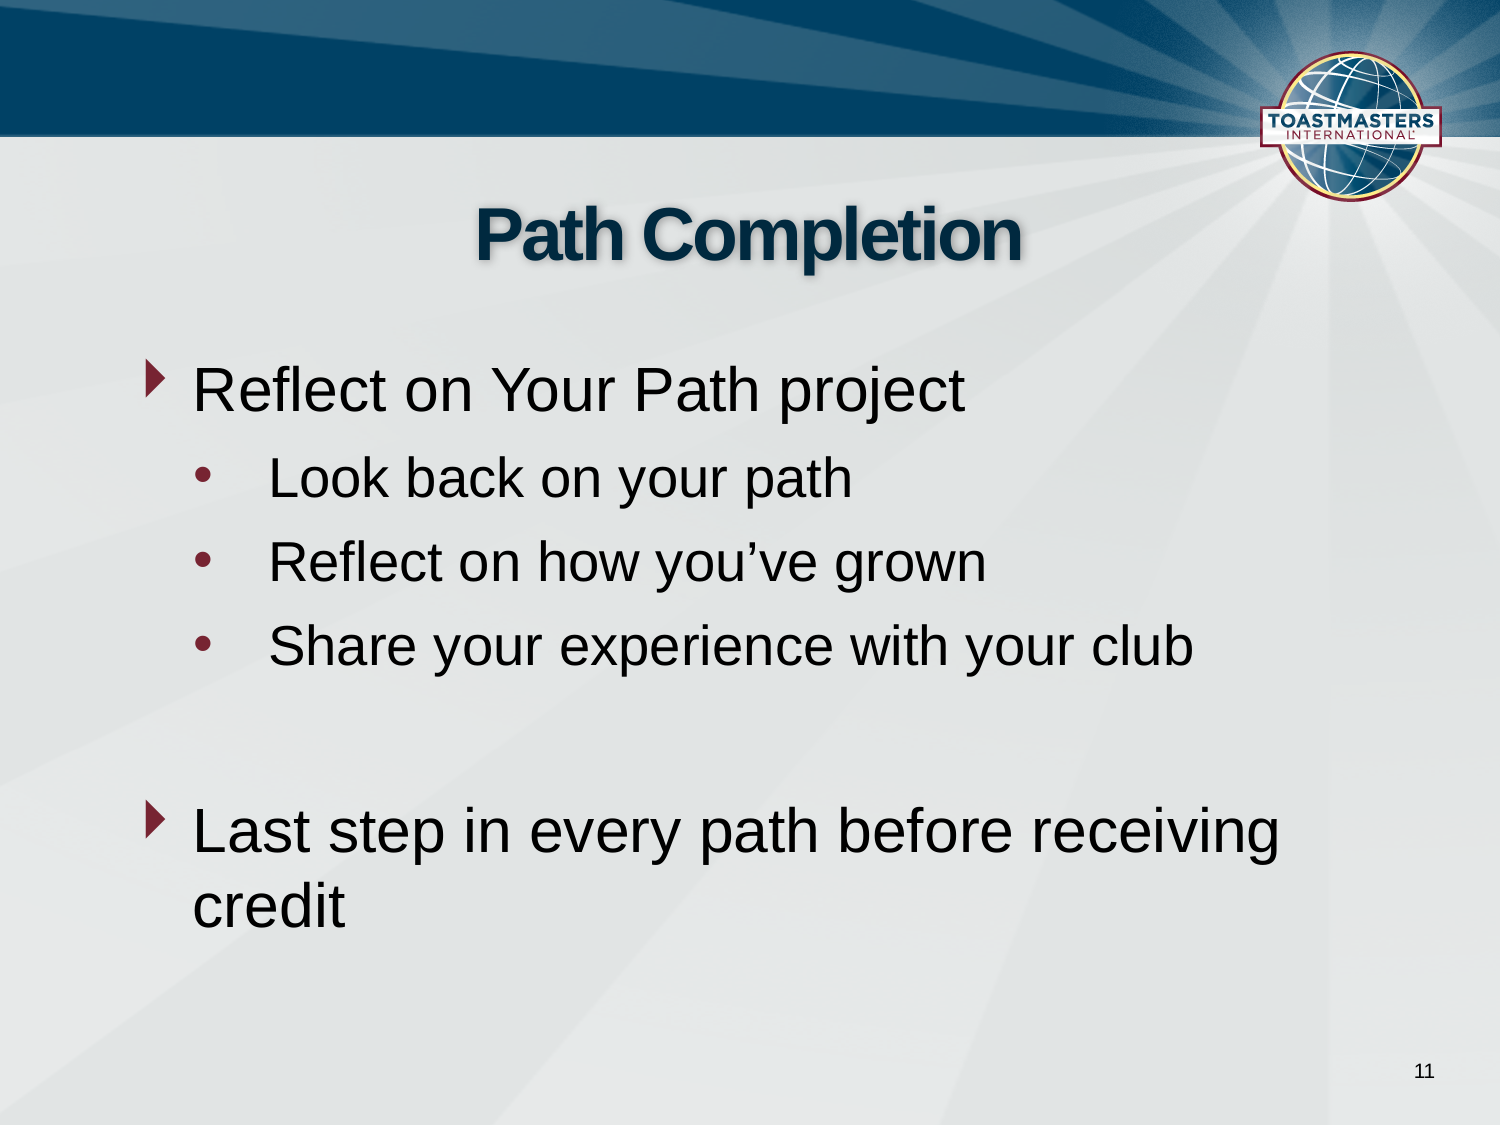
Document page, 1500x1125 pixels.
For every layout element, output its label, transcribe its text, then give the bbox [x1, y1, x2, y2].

picture [0, 0, 1500, 1125]
list Reflect on Your Path project Look back on your path Reflect on how you’ve grown Share your experience with your club Last step in every path before receiving credit [112, 341, 1413, 1013]
title Path Completion [112, 112, 1388, 363]
text_box 11 [1387, 1050, 1450, 1090]
